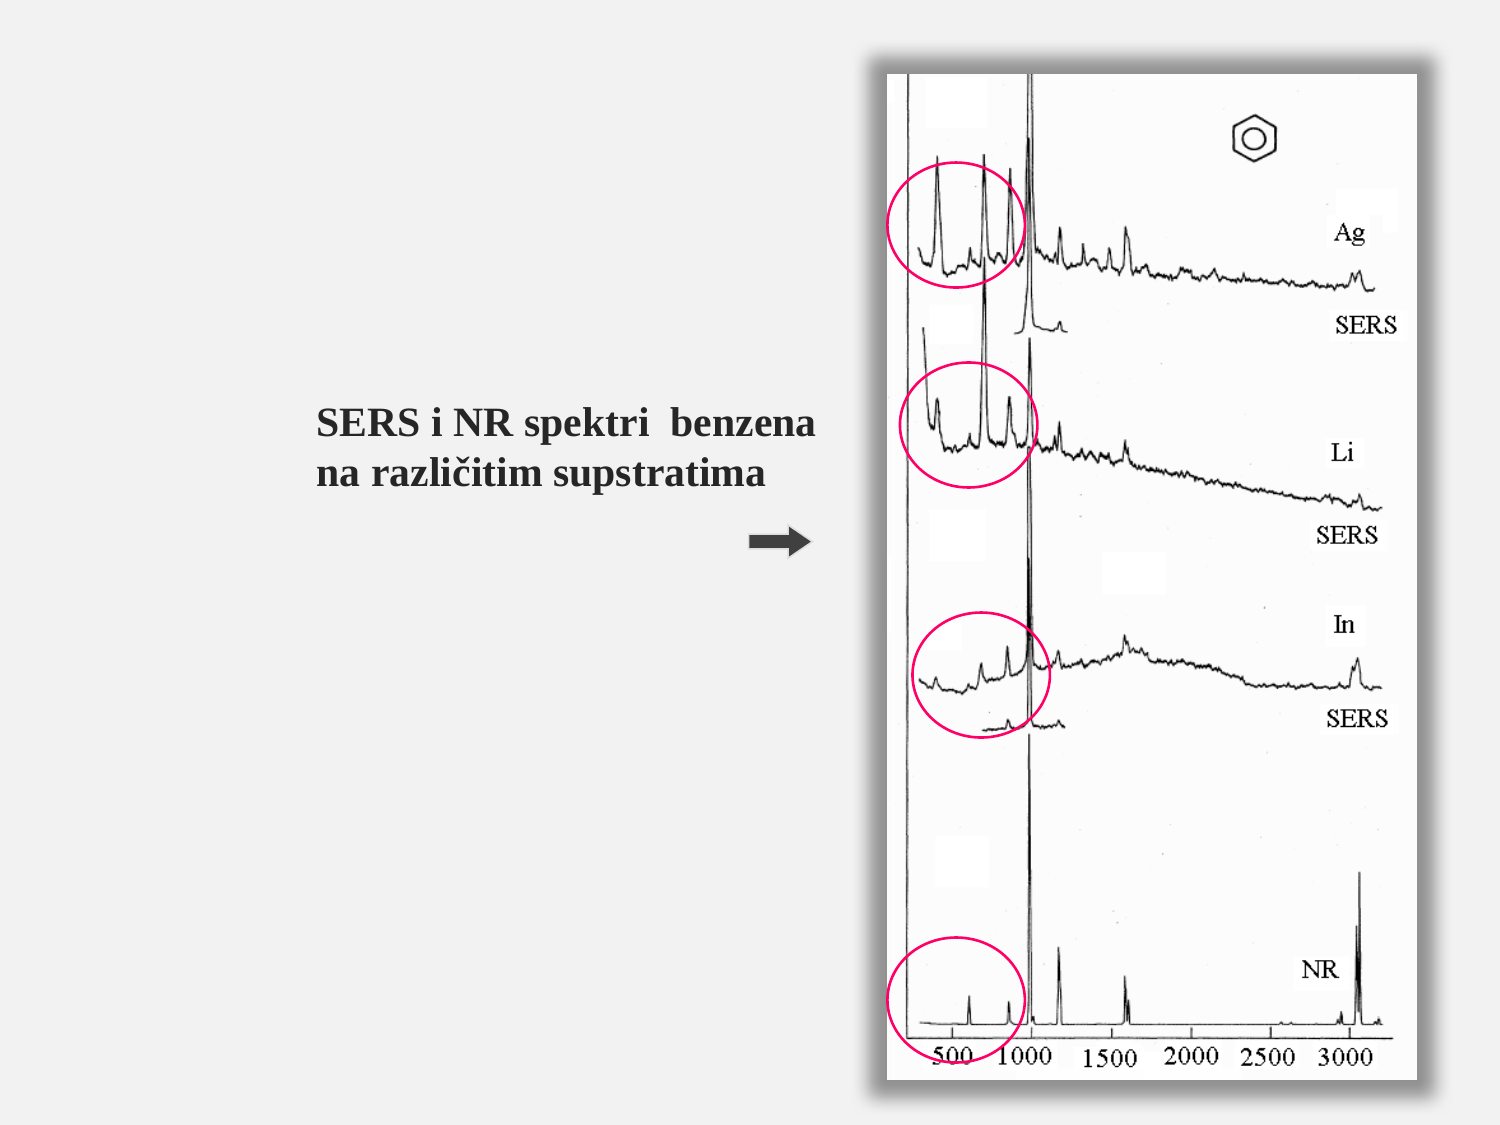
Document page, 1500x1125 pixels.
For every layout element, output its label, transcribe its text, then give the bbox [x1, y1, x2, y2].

picture [887, 74, 1417, 1080]
text_box [748, 524, 813, 559]
text_box SERS i NR spektri benzena na različitim supstratima [301, 387, 843, 503]
